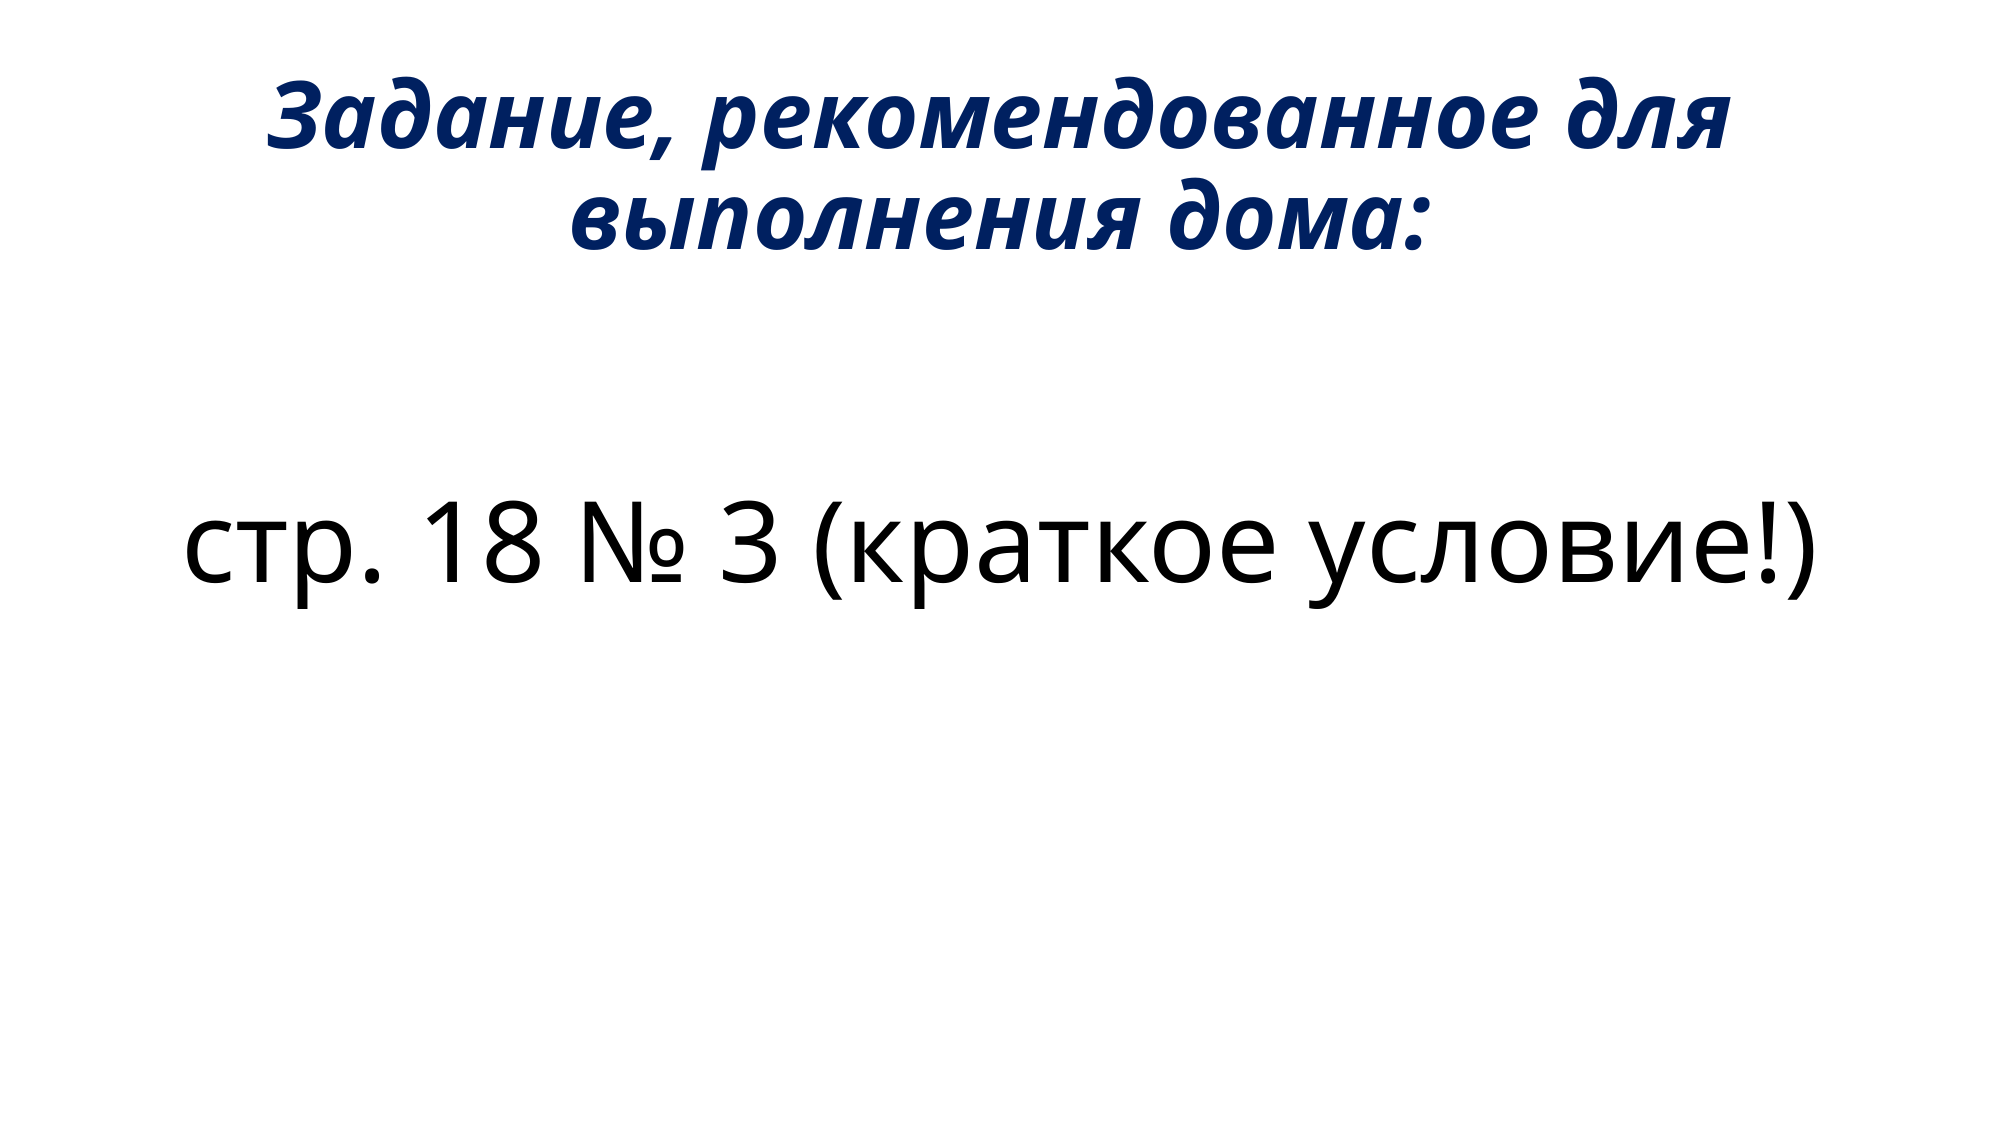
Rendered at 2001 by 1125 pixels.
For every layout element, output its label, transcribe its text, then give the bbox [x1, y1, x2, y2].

title Задание, рекомендованное для выполнения дома: [137, 59, 1863, 278]
list стр. 18 № 3 (краткое условие!) [137, 477, 1863, 1014]
